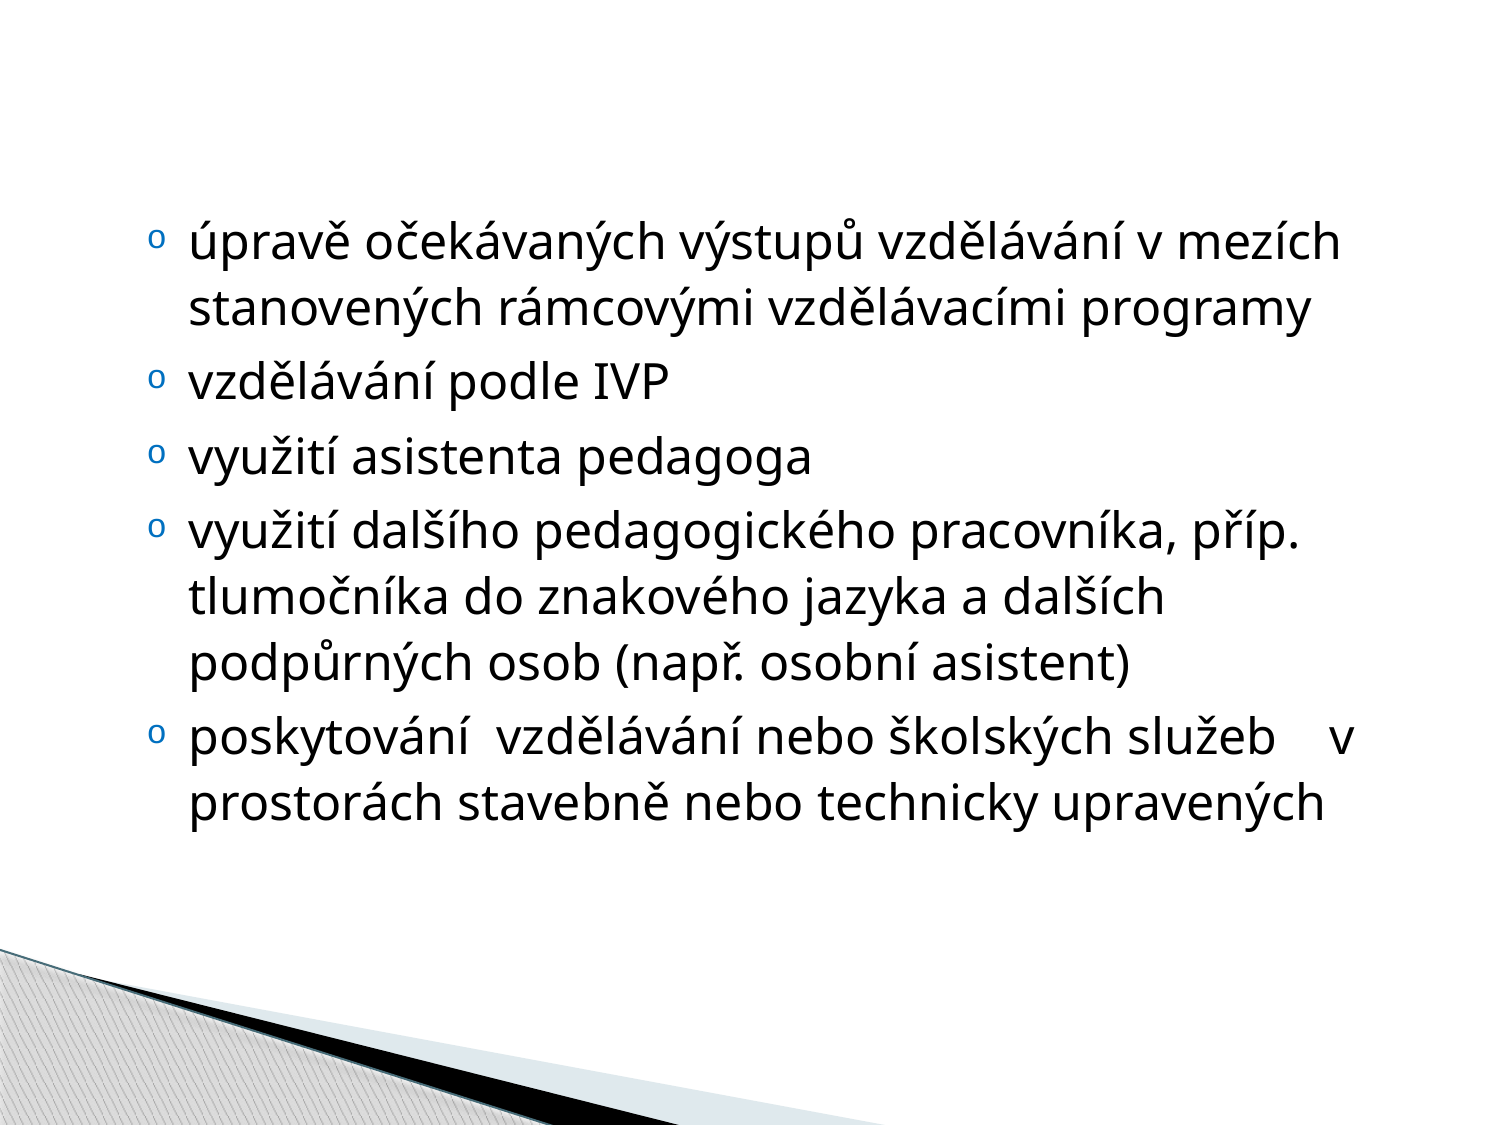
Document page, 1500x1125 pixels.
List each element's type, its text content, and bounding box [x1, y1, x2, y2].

list úpravě očekávaných výstupů vzdělávání v mezích stanovených rámcovými vzdělávacími programy vzdělávání podle IVP využití asistenta pedagoga využití dalšího pedagogického pracovníka, příp. tlumočníka do znakového jazyka a dalších podpůrných osob (např. osobní asistent) poskytování vzdělávání nebo školských služeb v prostorách stavebně nebo technicky upravených [75, 196, 1425, 1059]
